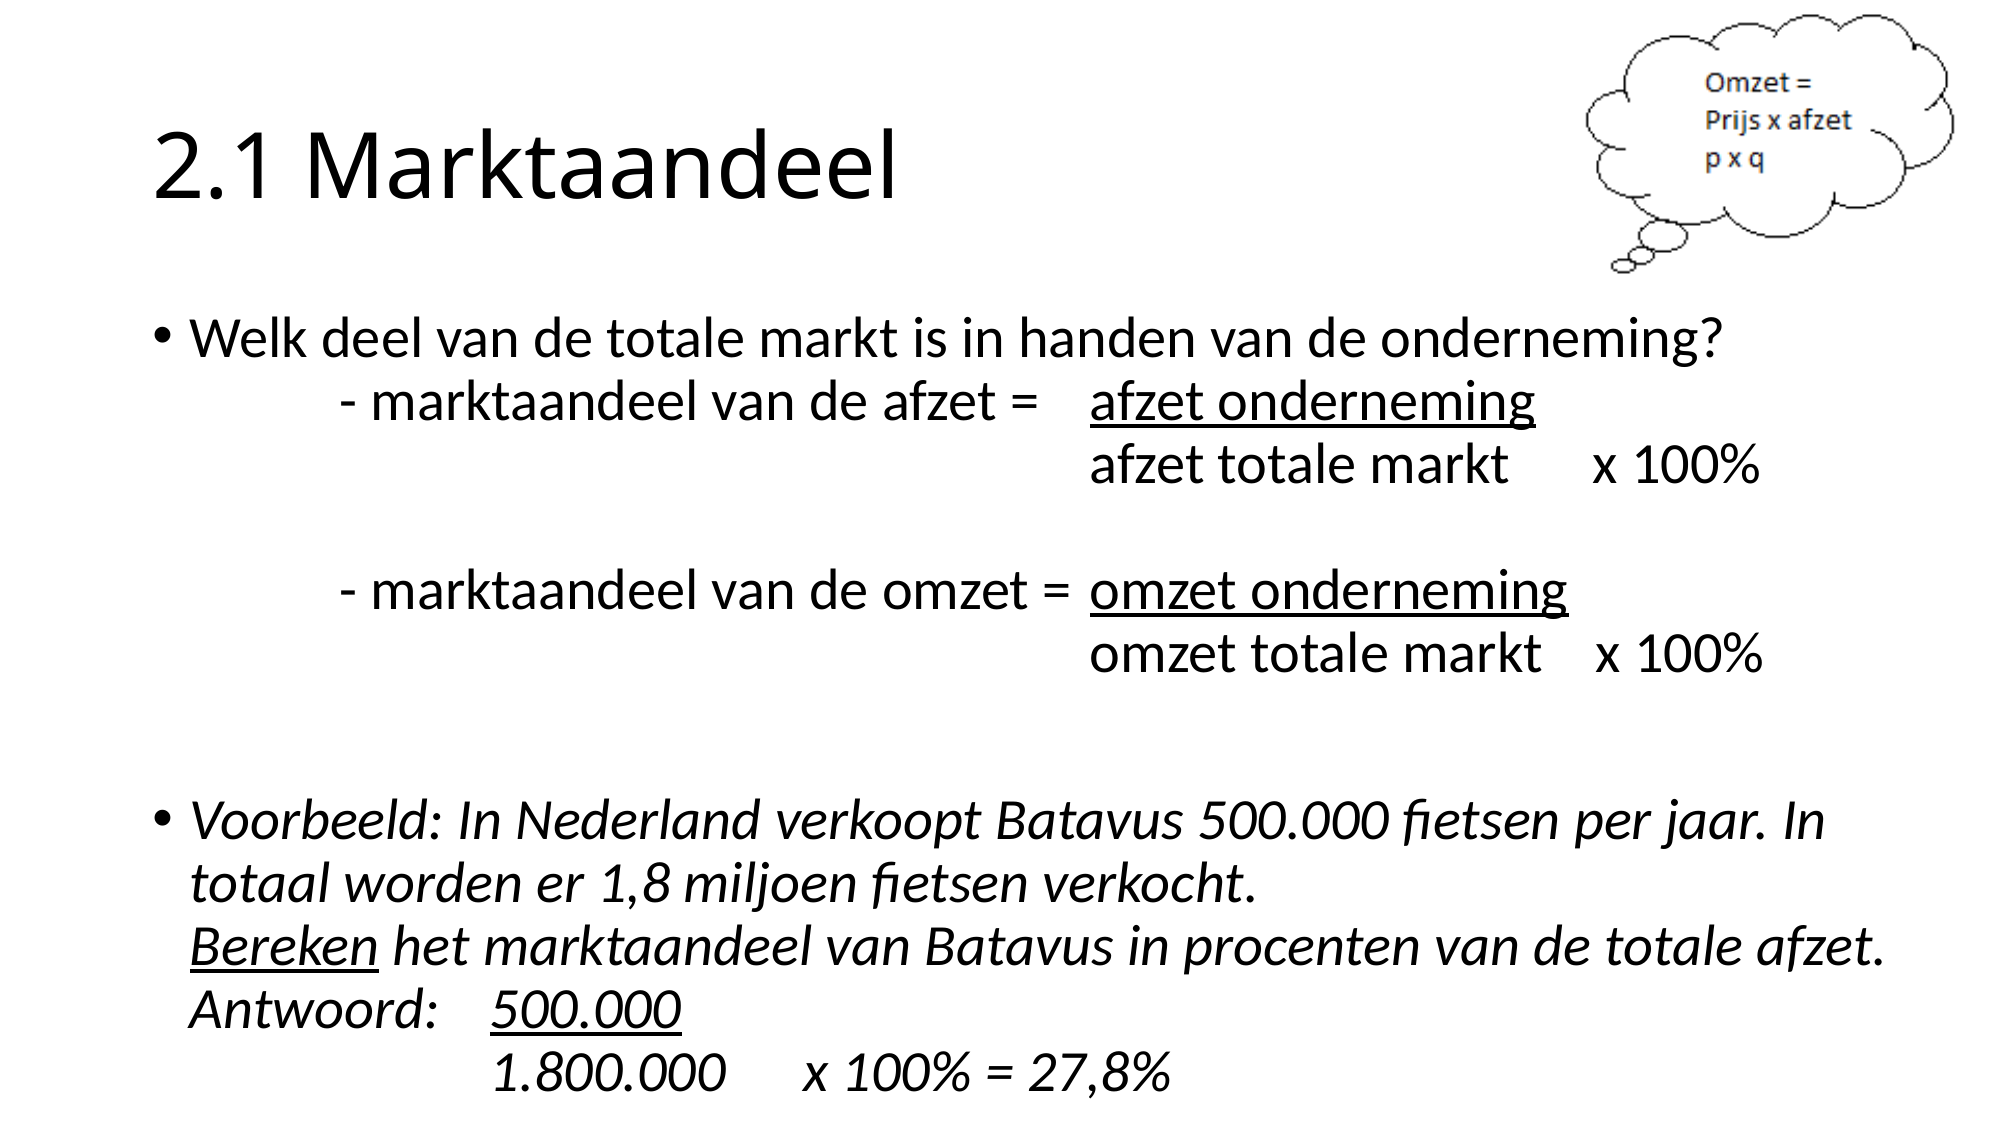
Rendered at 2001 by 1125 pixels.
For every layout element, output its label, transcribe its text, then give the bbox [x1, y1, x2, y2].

picture [1539, 11, 1998, 278]
list Welk deel van de totale markt is in handen van de onderneming? - marktaandeel van de afzet = afzet onderneming afzet totale markt x 100% - marktaandeel van de omzet = omzet onderneming omzet totale markt x 100% Voorbeeld: In Nederland verkoopt Batavus 500.000 fietsen per jaar. In totaal worden er 1,8 miljoen fietsen verkocht. Bereken het marktaandeel van Batavus in procenten van de totale afzet. Antwoord: 500.000 1.800.000 x 100% = 27,8% [137, 299, 1950, 1114]
title 2.1 Marktaandeel [137, 59, 1539, 278]
